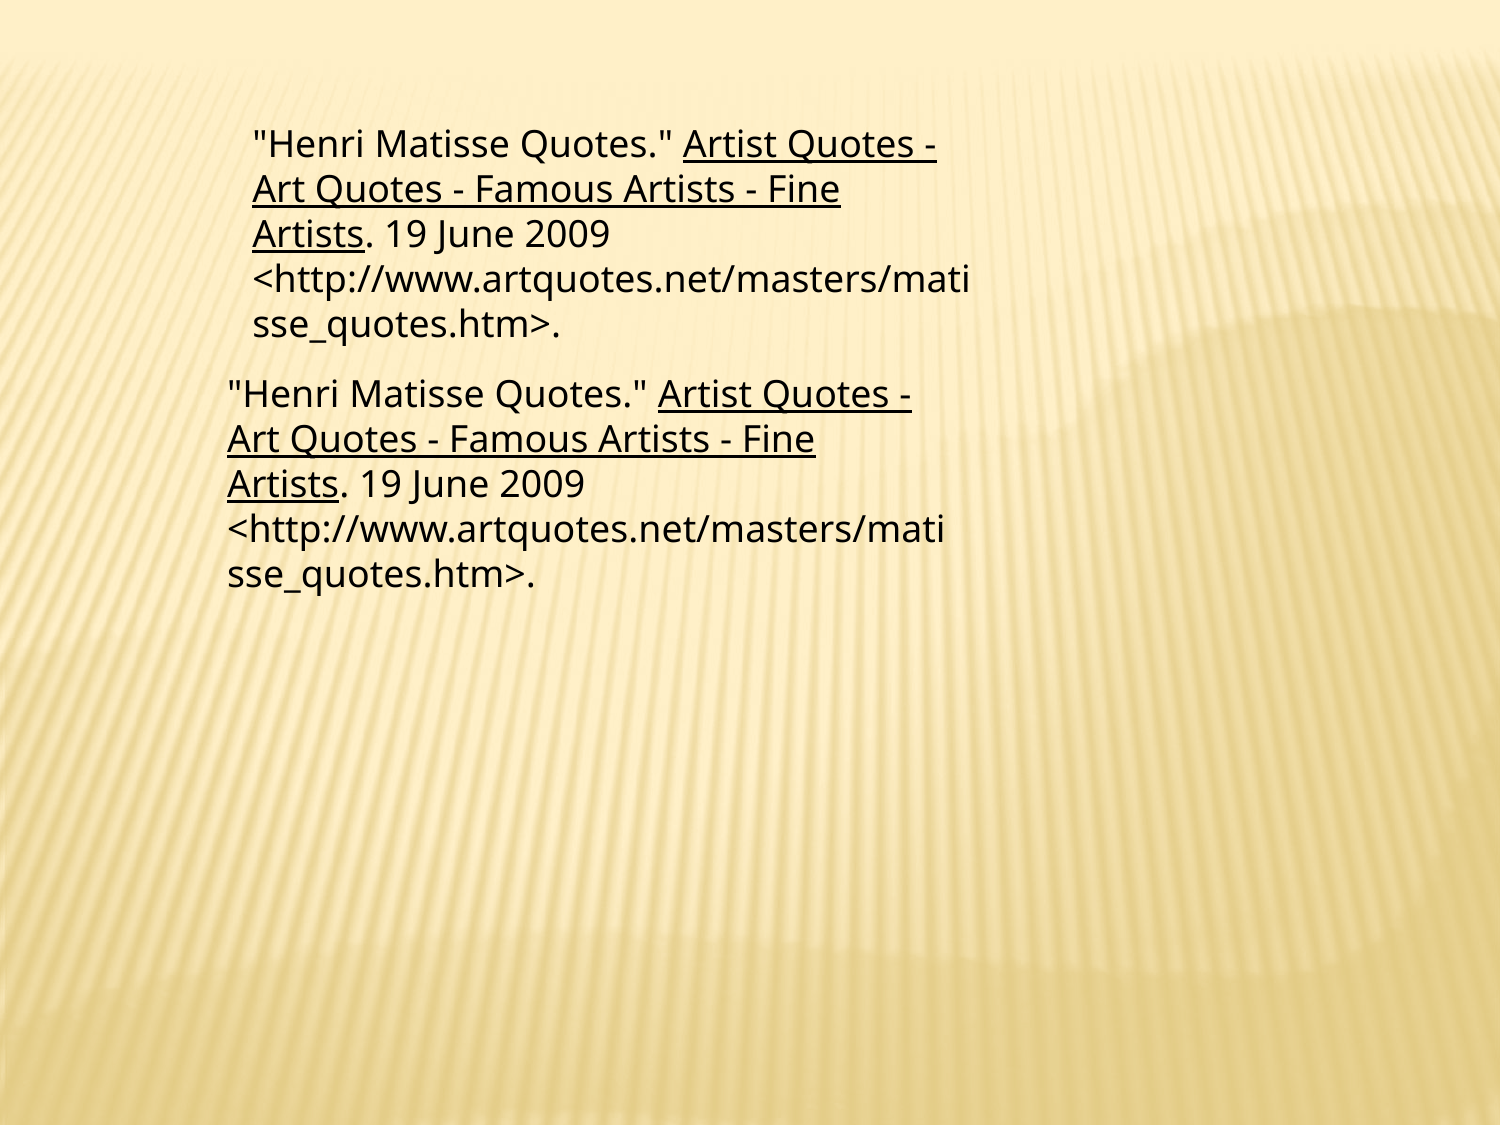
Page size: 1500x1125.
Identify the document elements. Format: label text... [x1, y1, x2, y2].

text_box "Henri Matisse Quotes." Artist Quotes - Art Quotes - Famous Artists - Fine Artists. 19 June 2009 <http://www.artquotes.net/masters/matisse_quotes.htm>. [237, 112, 988, 353]
text_box "Henri Matisse Quotes." Artist Quotes - Art Quotes - Famous Artists - Fine Artists. 19 June 2009 <http://www.artquotes.net/masters/matisse_quotes.htm>. [212, 362, 963, 603]
